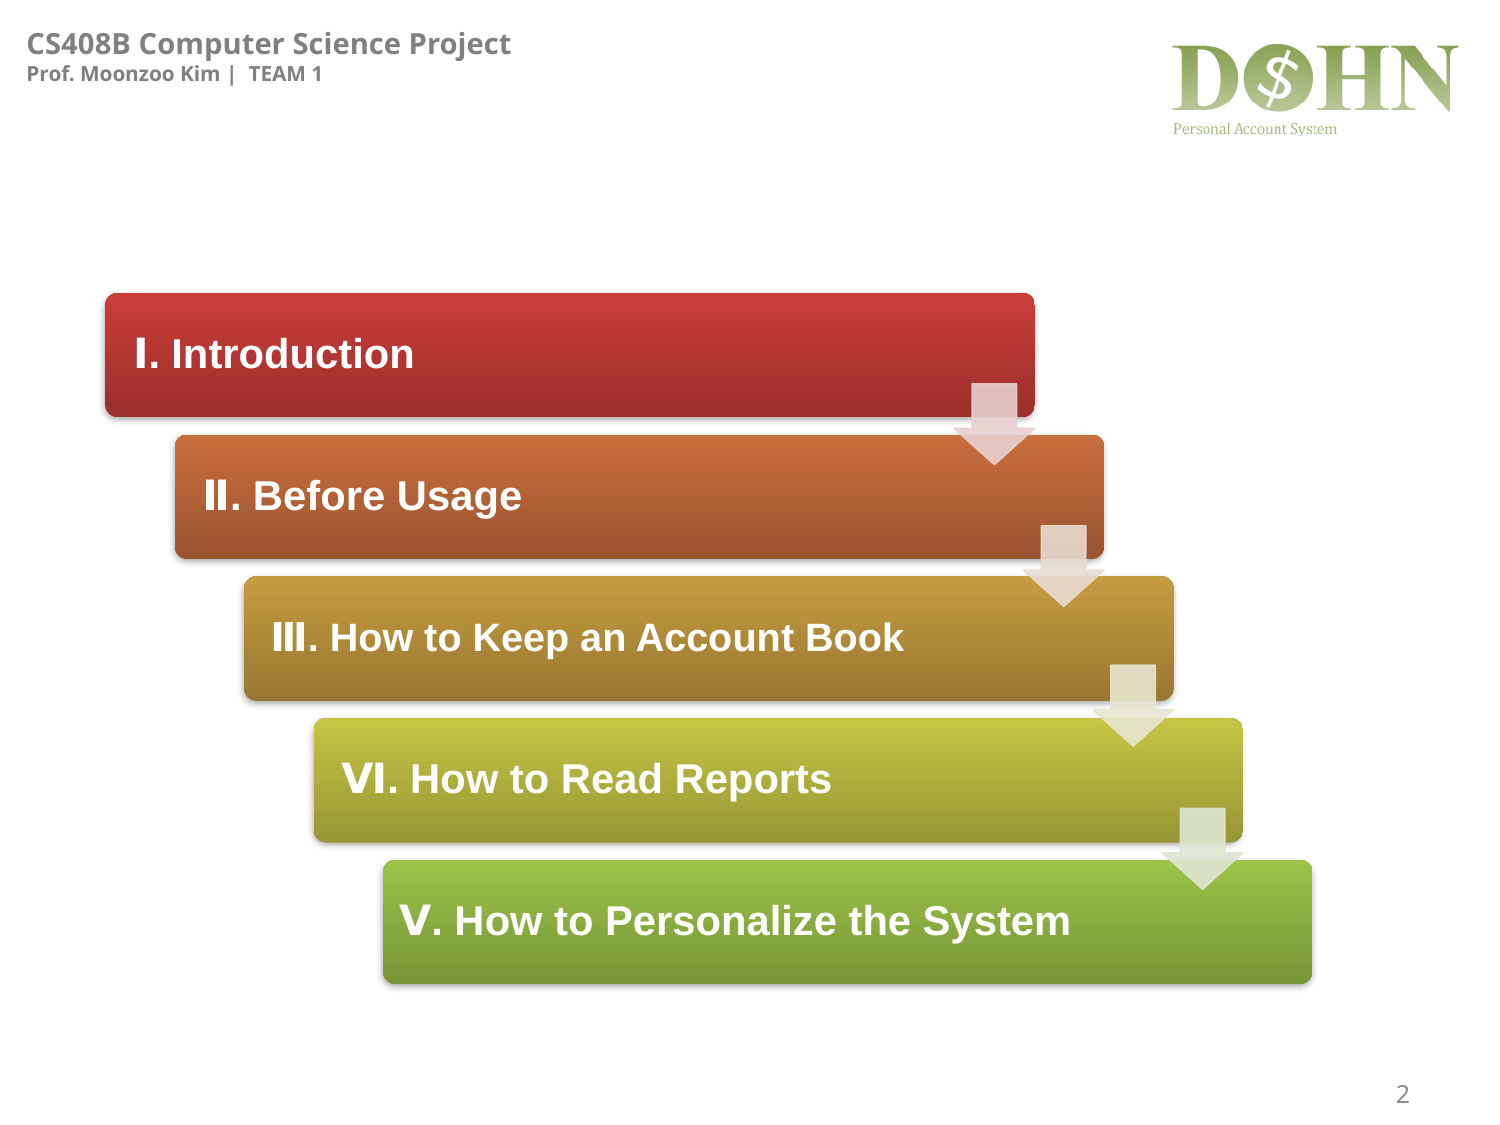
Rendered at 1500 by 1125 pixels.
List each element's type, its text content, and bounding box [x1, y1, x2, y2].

text_box CS408B Computer Science Project Prof. Moonzoo Kim | TEAM 1 [11, 18, 551, 93]
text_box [105, 292, 1313, 985]
picture [1171, 34, 1459, 137]
slide_number 2 [1074, 1065, 1425, 1125]
